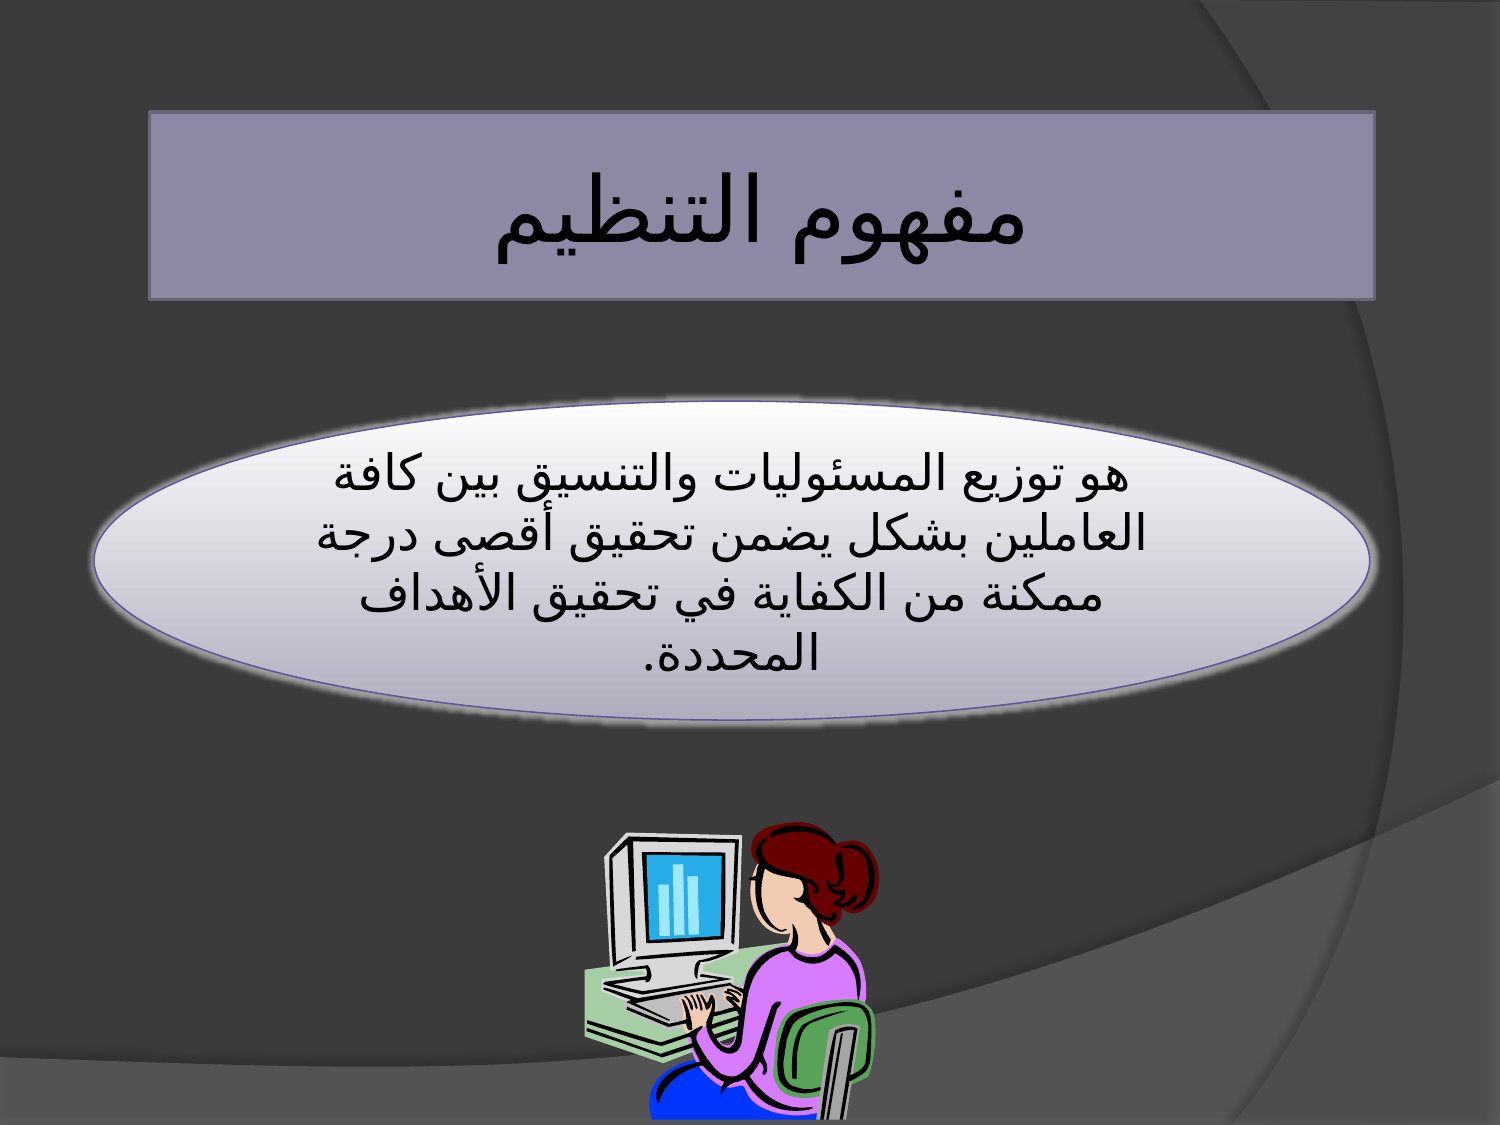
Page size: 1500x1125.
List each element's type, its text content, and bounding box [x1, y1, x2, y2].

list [584, 821, 880, 1123]
text_box هو توزيع المسئوليات والتنسيق بين كافة العاملين بشكل يضمن تحقيق أقصى درجة ممكنة من الكفاية في تحقيق الأهداف المحددة. [93, 400, 1371, 721]
title مفهوم التنظيم [148, 110, 1376, 301]
